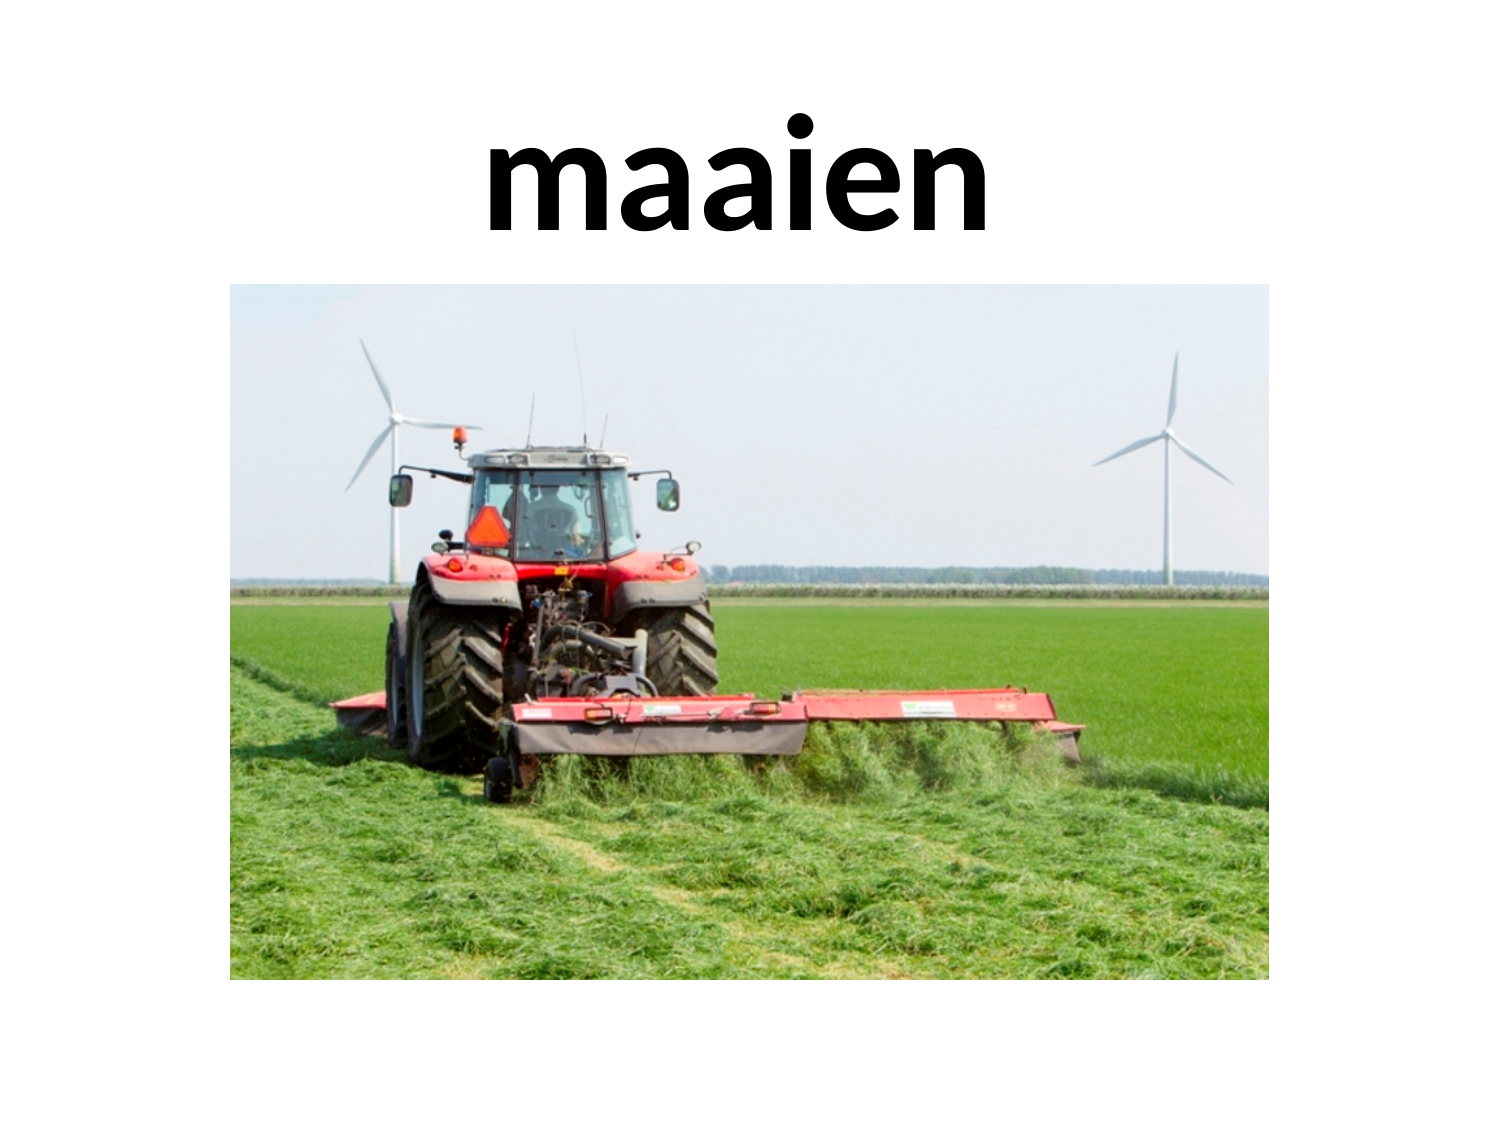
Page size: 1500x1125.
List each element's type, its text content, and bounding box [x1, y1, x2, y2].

picture [229, 284, 1269, 980]
title maaien [100, 42, 1376, 284]
